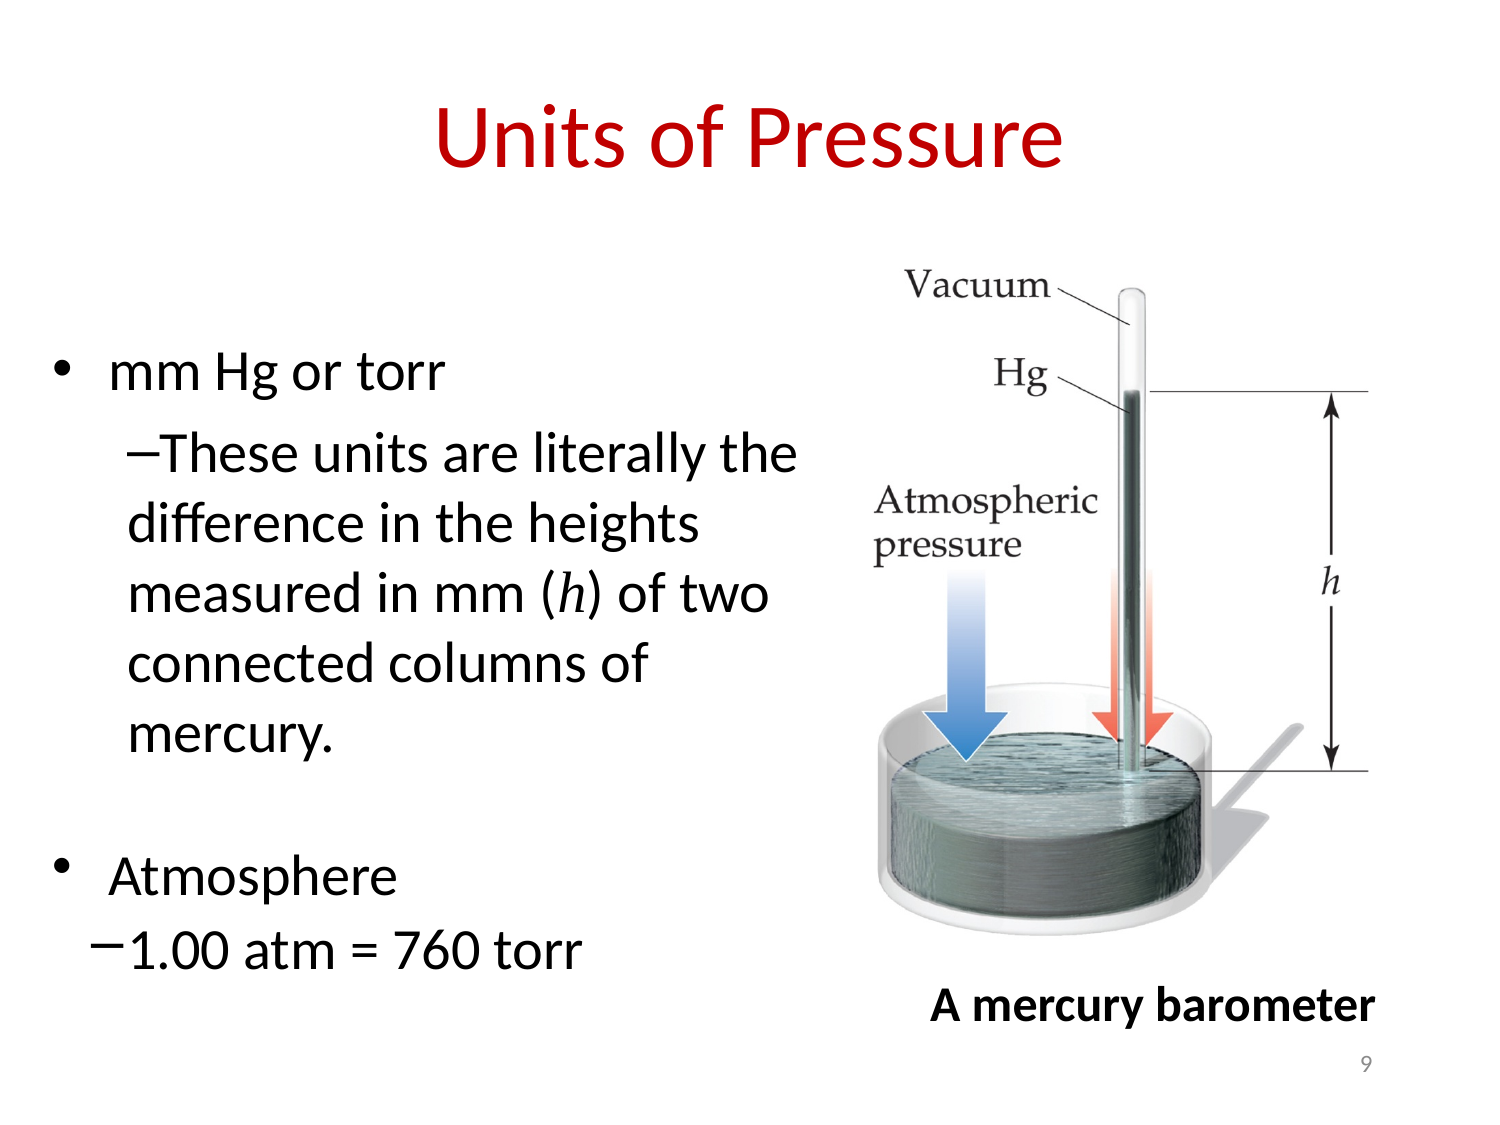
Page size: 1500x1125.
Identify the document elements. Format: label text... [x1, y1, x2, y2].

list mm Hg or torr These units are literally the difference in the heights measured in mm (h) of two connected columns of mercury. [37, 324, 838, 775]
title Units of Pressure [112, 37, 1388, 225]
text_box Atmosphere 1.00 atm = 760 torr [37, 837, 688, 988]
text_box A mercury barometer [915, 964, 1424, 1039]
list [866, 262, 1376, 940]
slide_number 9 [1074, 1025, 1388, 1100]
